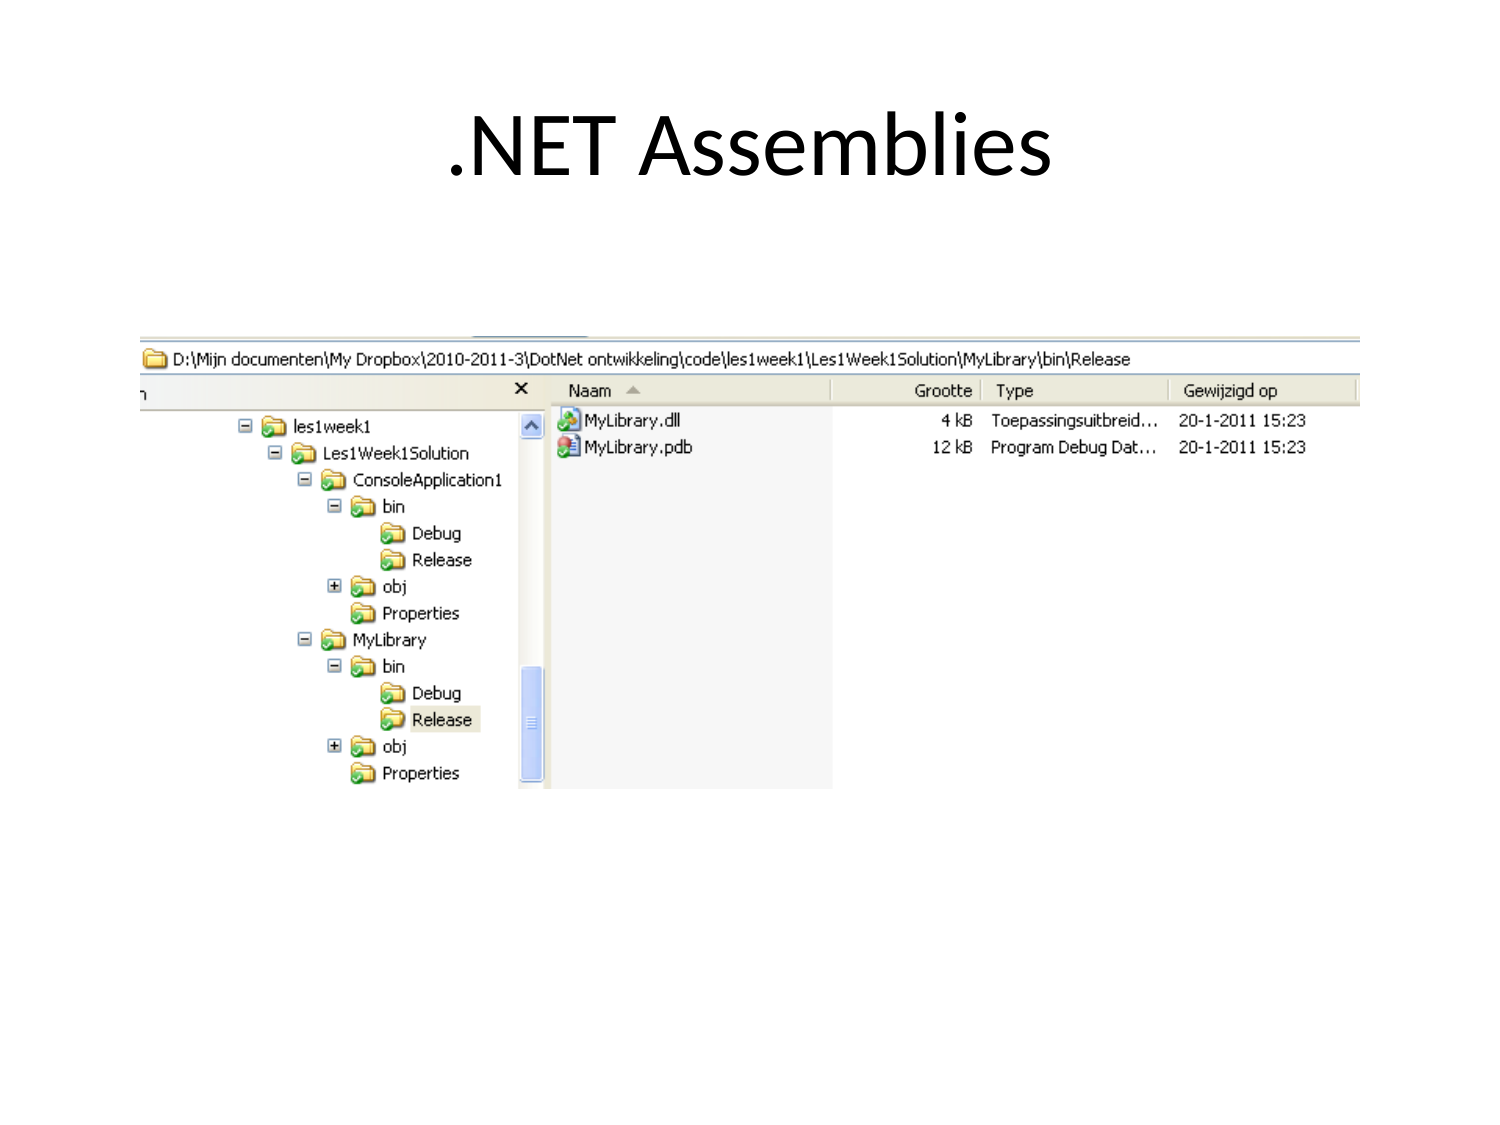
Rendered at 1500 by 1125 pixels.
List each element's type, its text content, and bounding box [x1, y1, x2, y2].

title .NET Assemblies [75, 45, 1425, 233]
picture [140, 336, 1360, 789]
